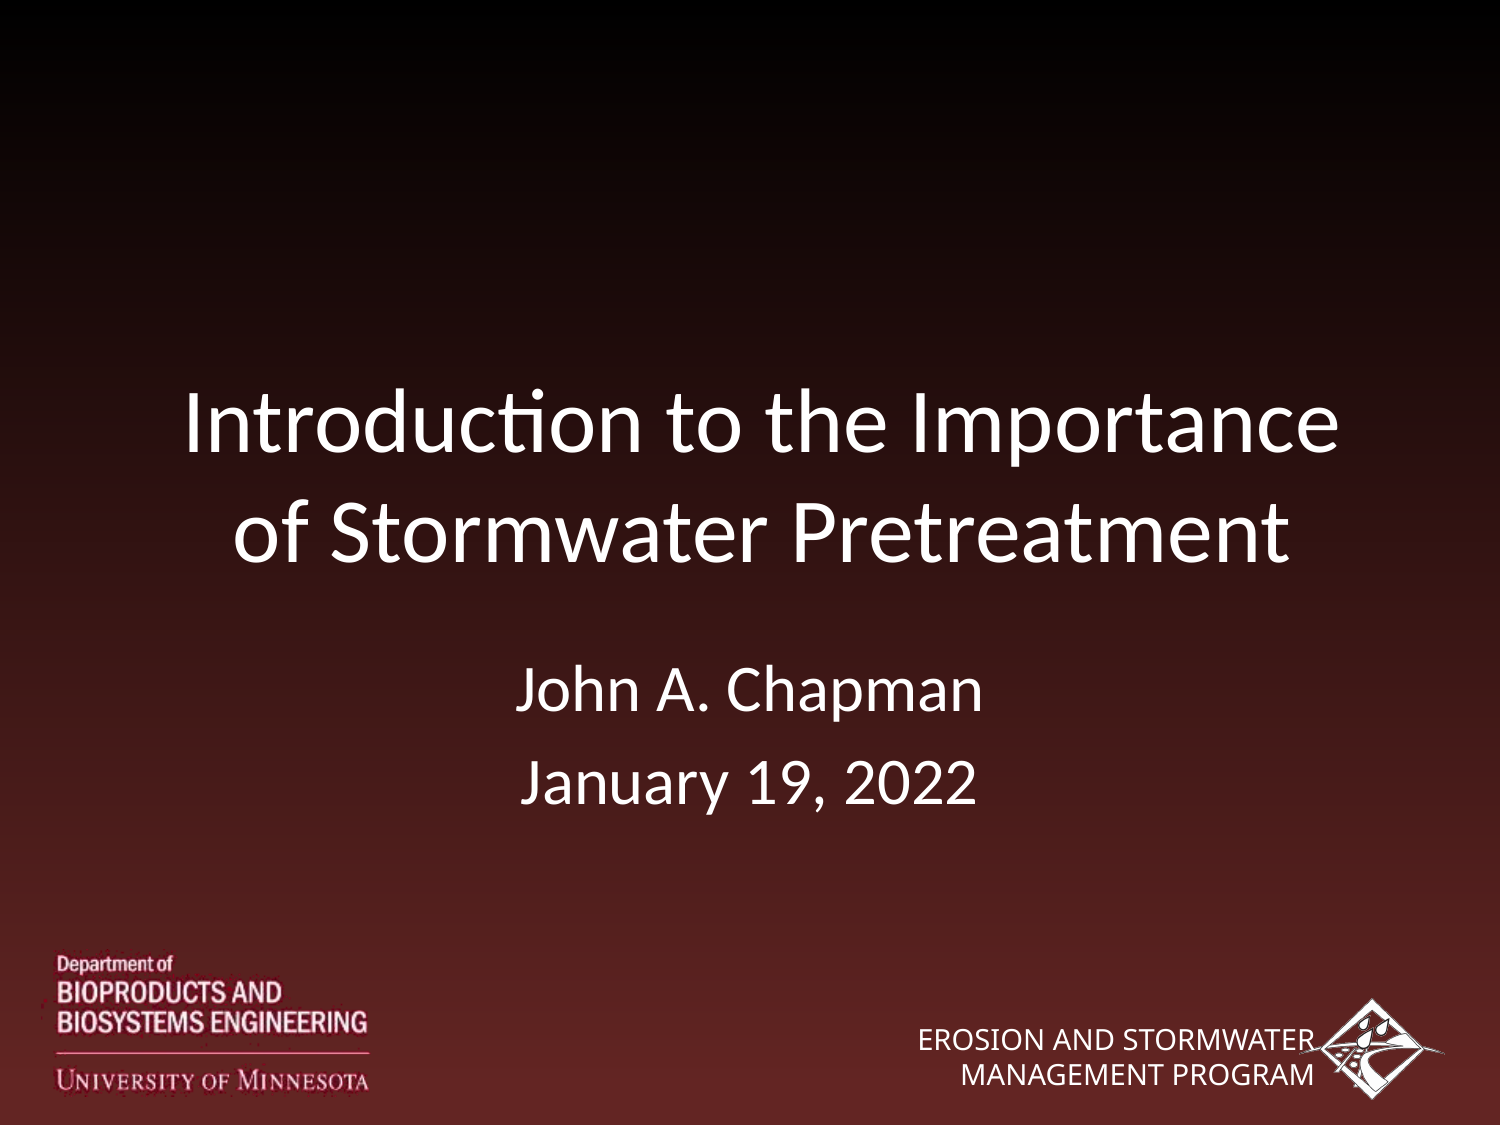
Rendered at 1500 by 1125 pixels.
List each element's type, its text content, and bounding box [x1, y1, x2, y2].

subtitle John A. Chapman January 19, 2022 [225, 637, 1275, 925]
title Introduction to the Importance of Stormwater Pretreatment [125, 350, 1400, 592]
picture [41, 949, 385, 1097]
picture [1299, 998, 1445, 1100]
